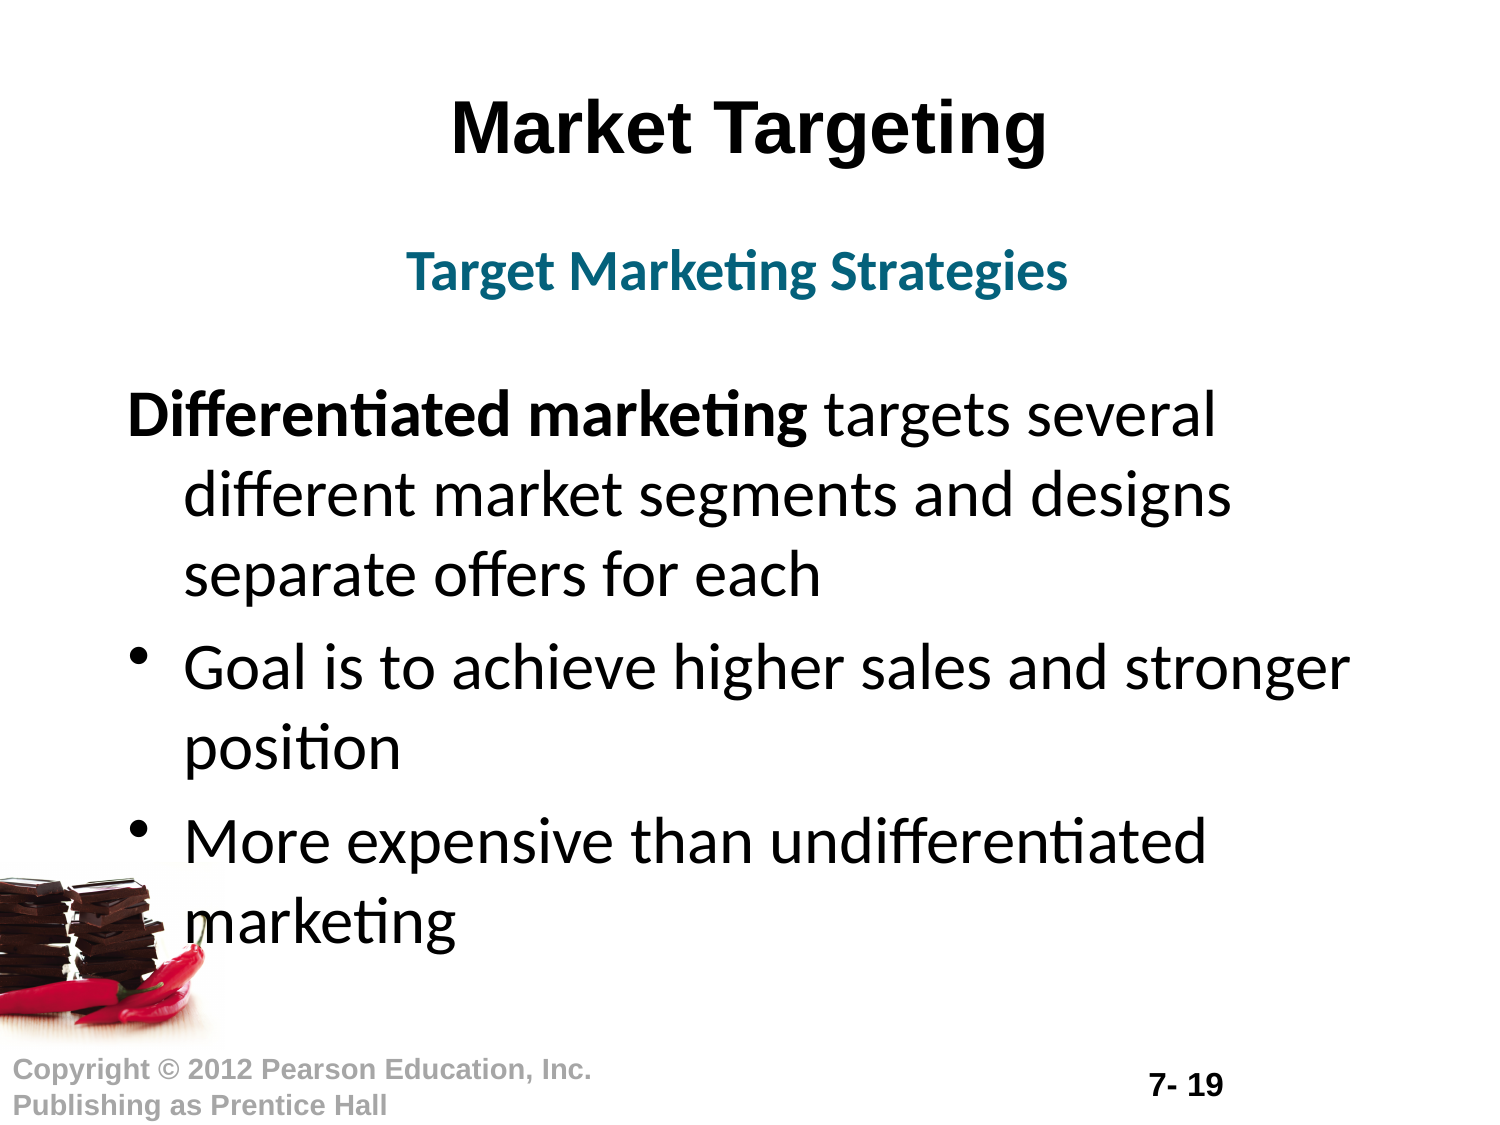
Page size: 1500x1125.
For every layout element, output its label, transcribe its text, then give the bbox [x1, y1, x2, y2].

list Differentiated marketing targets several different market segments and designs separate offers for each Goal is to achieve higher sales and stronger position More expensive than undifferentiated marketing [112, 362, 1388, 1038]
picture [0, 862, 225, 1050]
title Market Targeting [112, 37, 1388, 226]
list Target Marketing Strategies [149, 224, 1326, 288]
